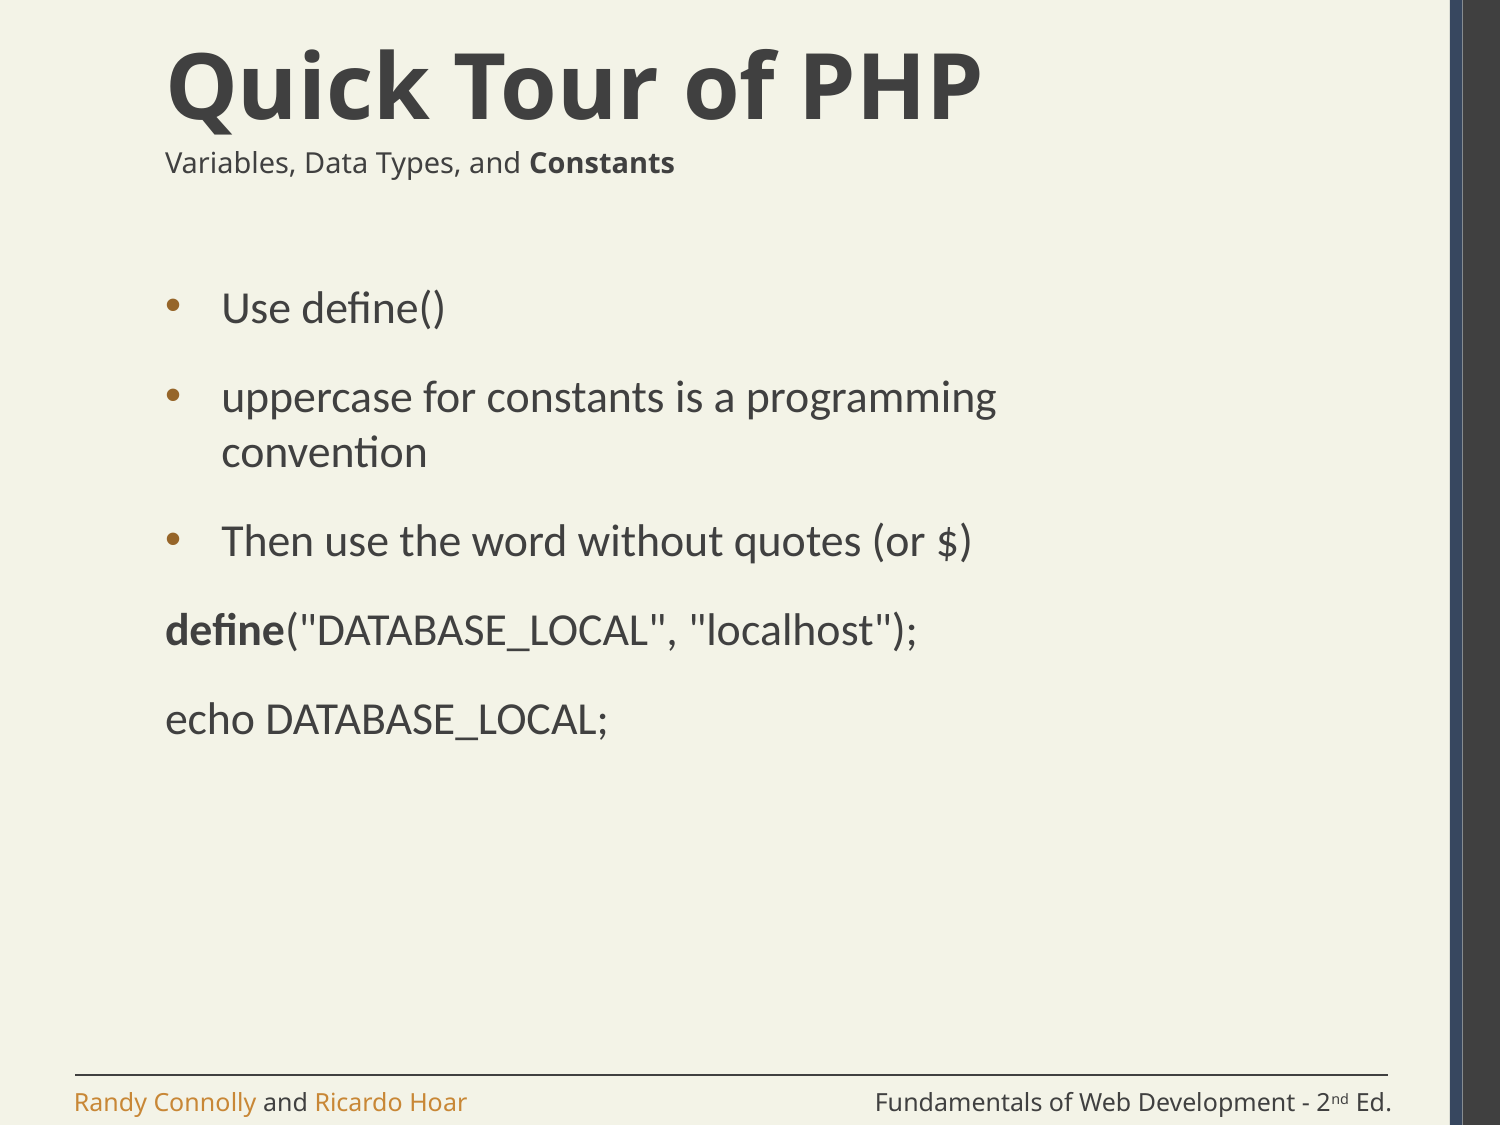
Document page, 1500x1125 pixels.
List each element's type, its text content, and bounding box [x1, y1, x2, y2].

list Use define() uppercase for constants is a programming convention Then use the word without quotes (or $) define("DATABASE_LOCAL", "localhost"); echo DATABASE_LOCAL; [150, 270, 1200, 1013]
list Variables, Data Types, and Constants [150, 137, 1200, 188]
title Quick Tour of PHP [150, 20, 1425, 188]
